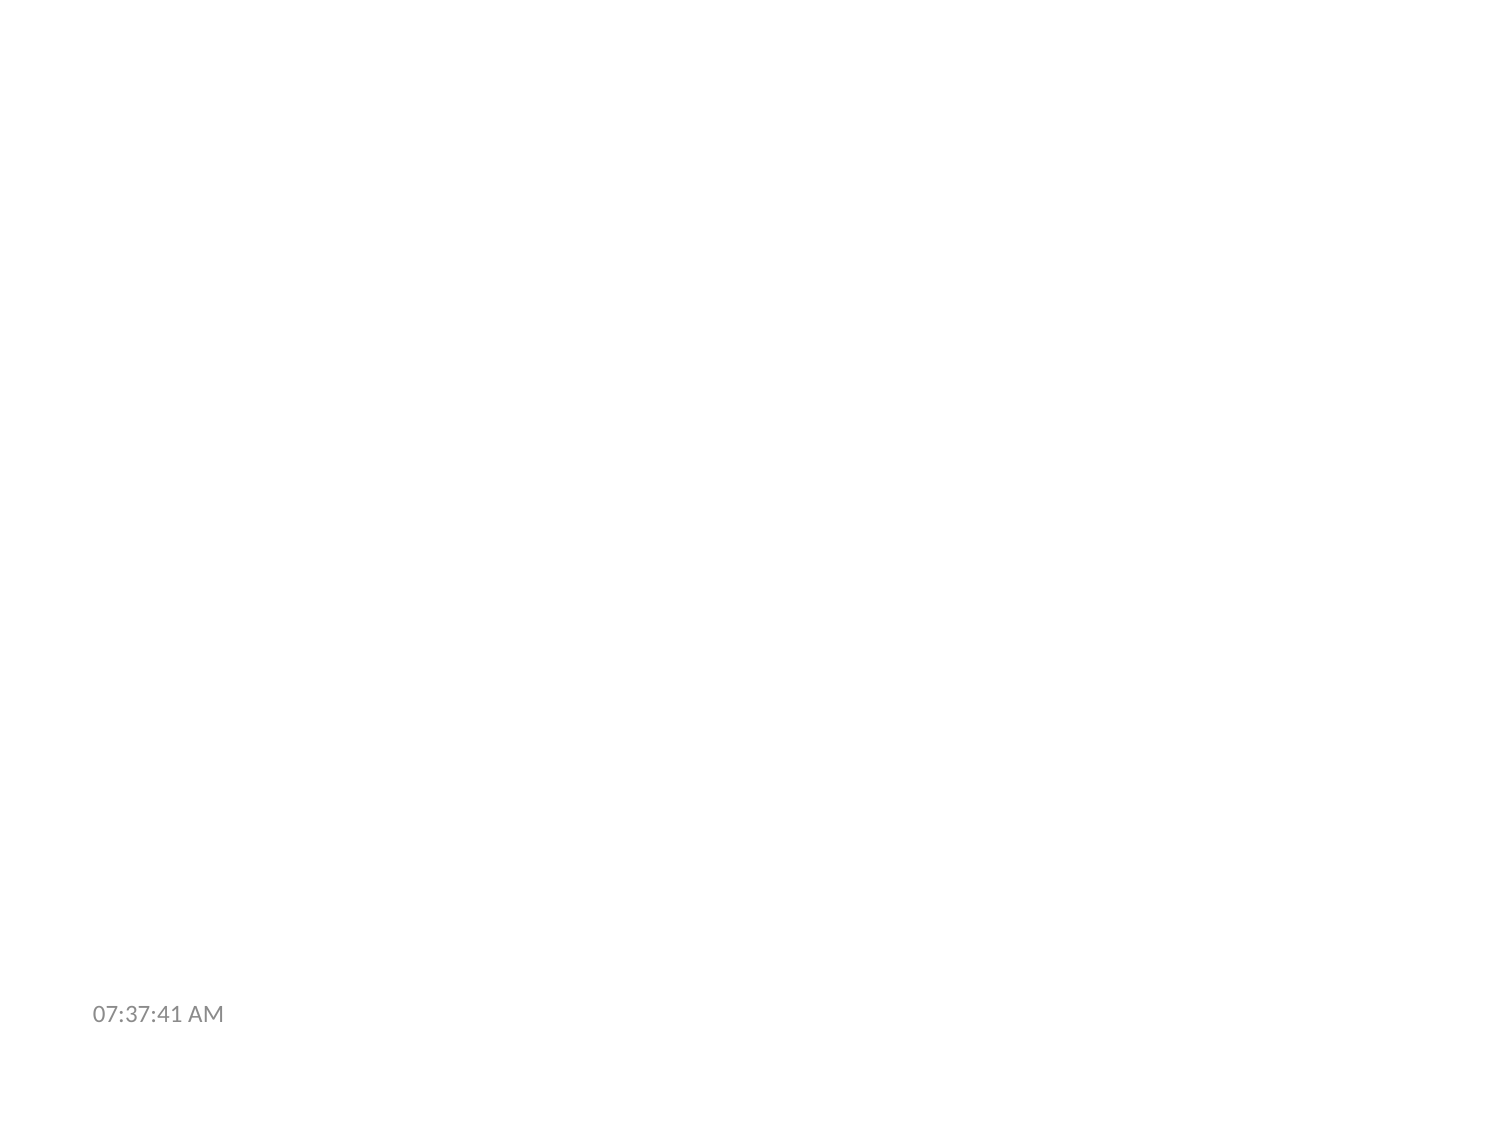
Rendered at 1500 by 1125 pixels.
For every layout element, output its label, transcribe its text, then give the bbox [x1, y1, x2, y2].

text_box 3:35:09 PM [77, 982, 428, 1043]
